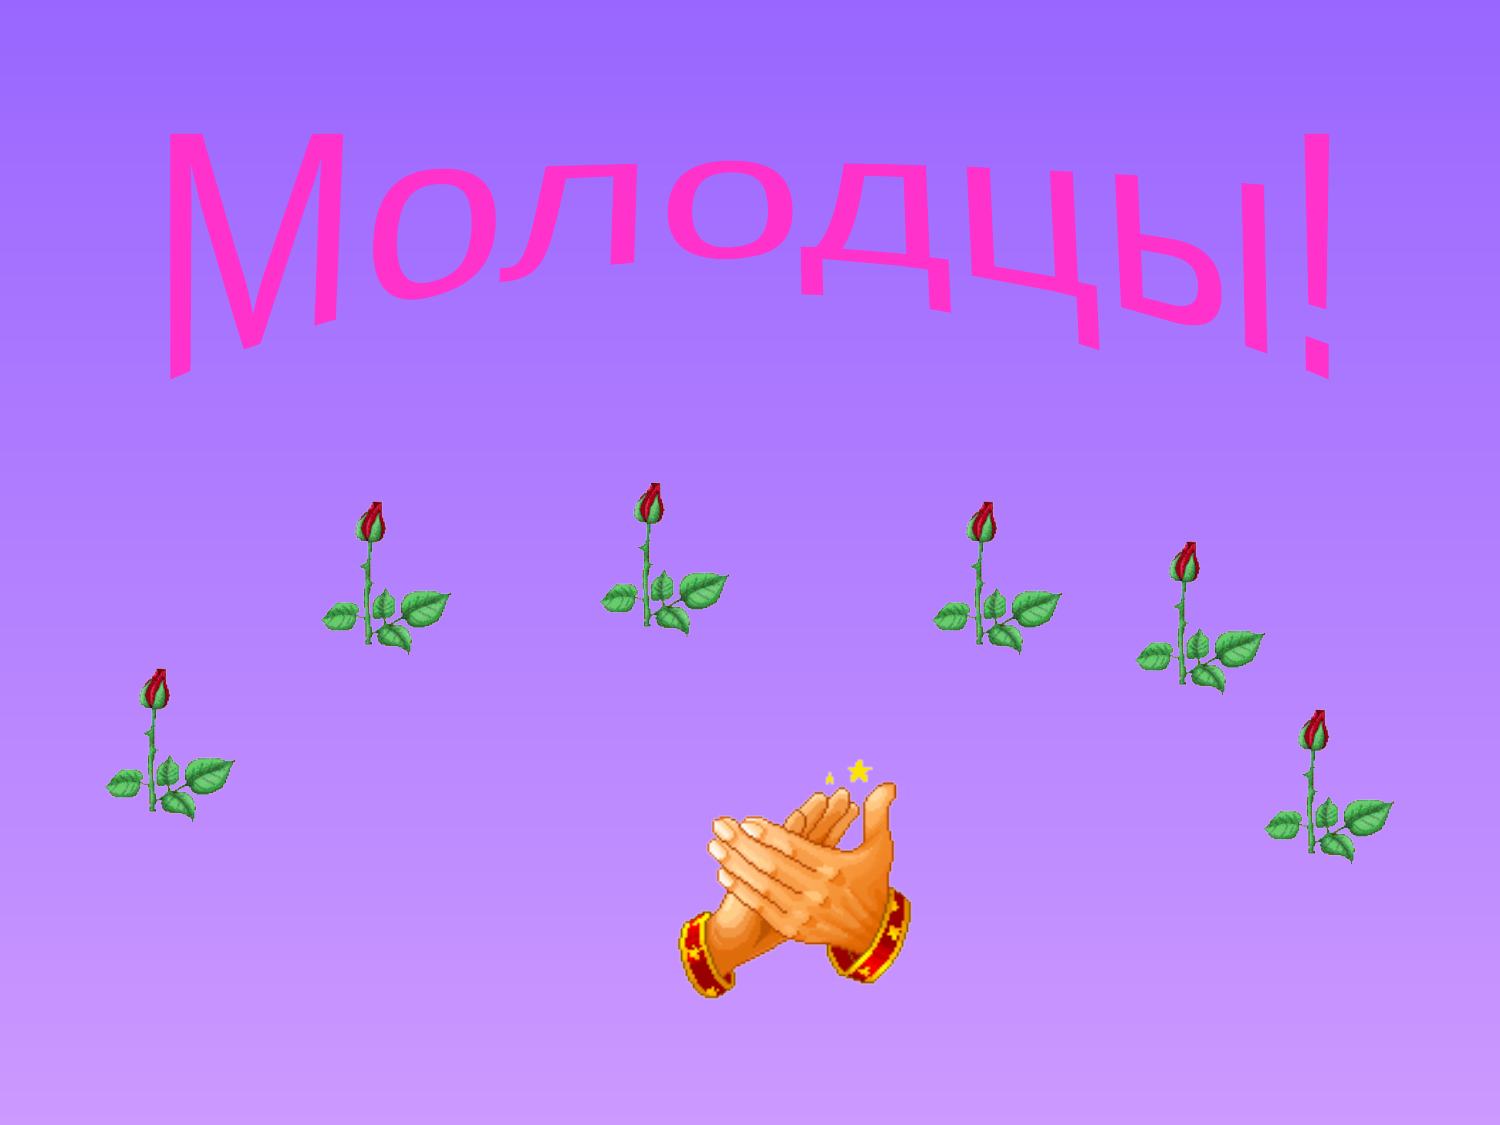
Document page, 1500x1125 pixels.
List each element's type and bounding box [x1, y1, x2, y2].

picture [931, 468, 1062, 656]
picture [320, 468, 451, 656]
picture [105, 635, 236, 823]
picture [599, 450, 730, 637]
picture [1135, 508, 1395, 864]
picture [654, 728, 934, 1009]
